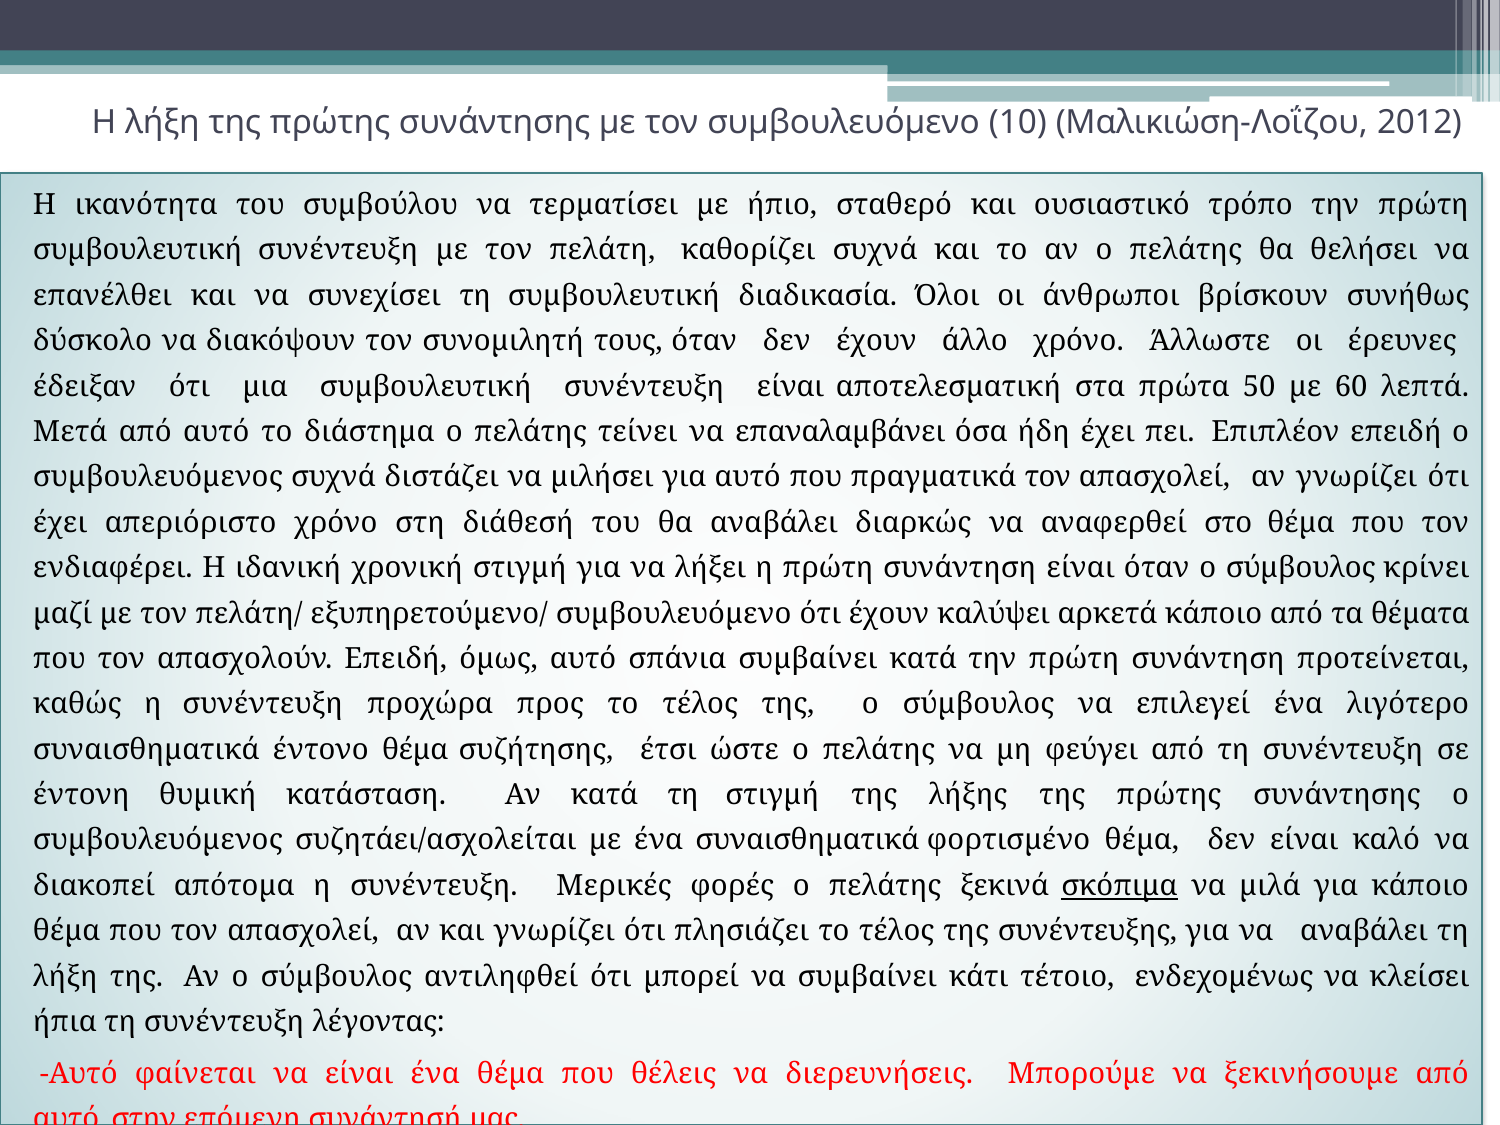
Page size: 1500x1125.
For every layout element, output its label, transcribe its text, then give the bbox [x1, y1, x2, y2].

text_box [0, 168, 1494, 1125]
text_box Η λήξη της πρώτης συνάντησης με τον συμβουλευόμενο (10) (Μαλικιώση-Λοΐζου, 2012) Η ικανότητα του συμβούλου να τερματίσει με ήπιο, σταθερό και ουσιαστικό τρόπο την πρώτη συμβουλευτική συνέντευξη με τον πελάτη, καθορίζει συχνά και το αν ο πελάτης θα θελήσει να επανέλθει και να συνεχίσει τη συμβουλευτική διαδικασία. Όλοι οι άνθρωποι βρίσκουν συνήθως δύσκολο να διακόψουν τον συνομιλητή τους, όταν δεν έχουν άλλο χρόνο. Άλλωστε οι έρευνες έδειξαν ότι μια συμβουλευτική συνέντευξη είναι αποτελεσματική στα πρώτα 50 με 60 λεπτά. Μετά από αυτό το διάστημα ο πελάτης τείνει να επαναλαμβάνει όσα ήδη έχει πει. Επιπλέον επειδή ο συμβουλευόμενος συχνά διστάζει να μιλήσει για αυτό που πραγματικά τον απασχολεί, αν γνωρίζει ότι έχει απεριόριστο χρόνο στη διάθεσή του θα αναβάλει διαρκώς να αναφερθεί στο θέμα που τον ενδιαφέρει. Η ιδανική χρονική στιγμή για να λήξει η πρώτη συνάντηση είναι όταν ο σύμβουλος κρίνει μαζί με τον πελάτη/ εξυπηρετούμενο/ συμβουλευόμενο ότι έχουν καλύψει αρκετά κάποιο από τα θέματα που τον απασχολούν. Επειδή, όμως, αυτό σπάνια συμβαίνει κατά την πρώτη συνάντηση προτείνεται, καθώς η συνέντευξη προχώρα προς το τέλος της, ο σύμβουλος να επιλεγεί ένα λιγότερο συναισθηματικά έντονο θέμα συζήτησης, έτσι ώστε ο πελάτης να μη φεύγει από τη συνέντευξη σε έντονη θυμική κατάσταση. Αν κατά τη στιγμή της λήξης της πρώτης συνάντησης ο συμβουλευόμενος συζητάει/ασχολείται με ένα συναισθηματικά φορτισμένο θέμα, δεν είναι καλό να διακοπεί απότομα η συνέντευξη. Μερικές φορές ο πελάτης ξεκινά σκόπιμα να μιλά για κάποιο θέμα που τον απασχολεί, αν και γνωρίζει ότι πλησιάζει το τέλος της συνέντευξης, για να αναβάλει τη λήξη της. Αν ο σύμβουλος αντιληφθεί ότι μπορεί να συμβαίνει κάτι τέτοιο, ενδεχομένως να κλείσει ήπια τη συνέντευξη λέγοντας: -Αυτό φαίνεται να είναι ένα θέμα που θέλεις να διερευνήσεις. Μπορούμε να ξεκινήσουμε από αυτό στην επόμενη συνάντησή μας. [30, 98, 1470, 167]
